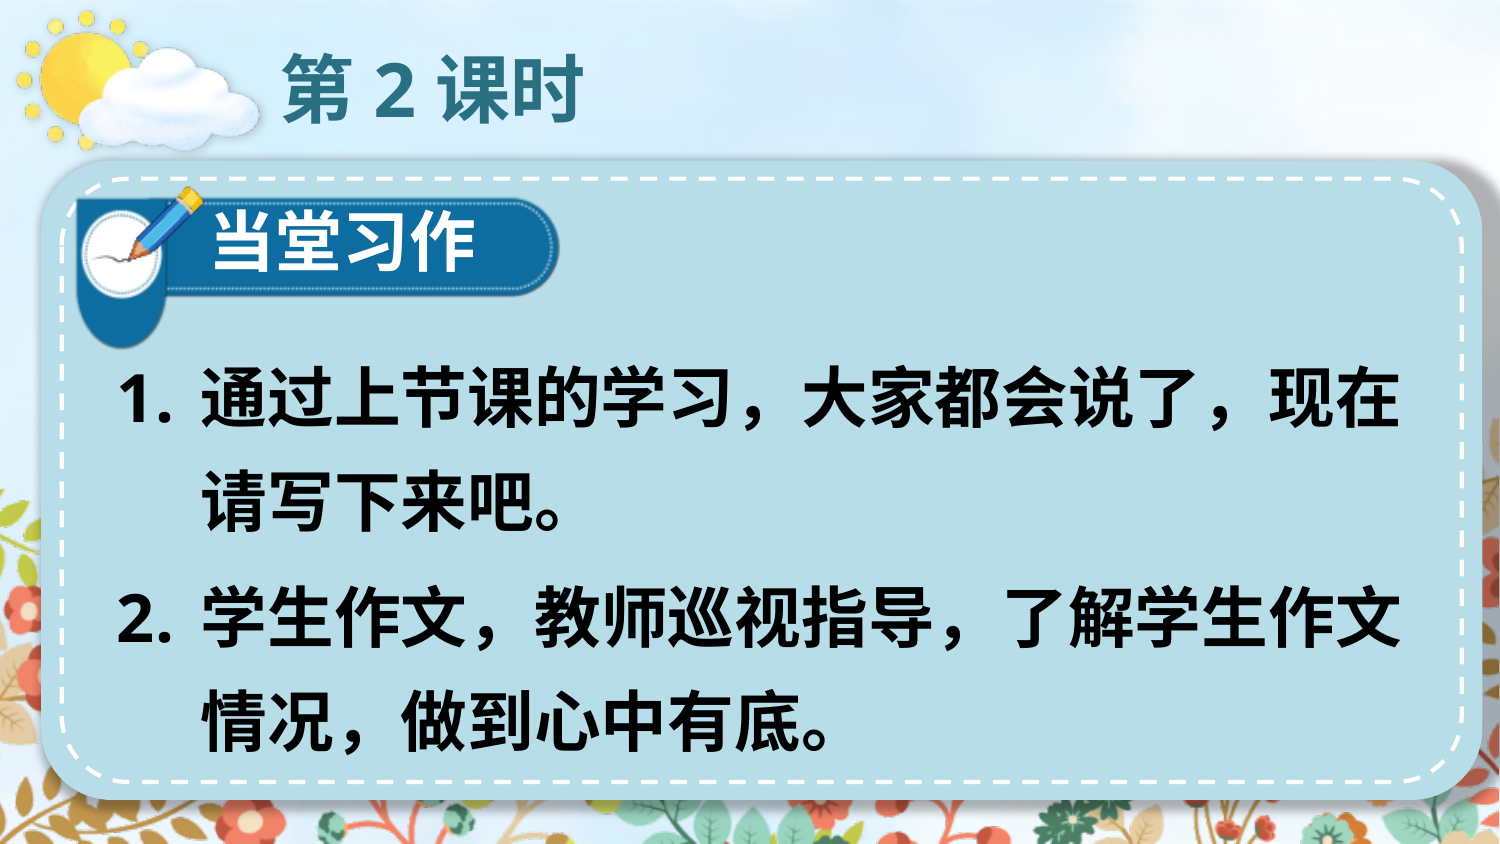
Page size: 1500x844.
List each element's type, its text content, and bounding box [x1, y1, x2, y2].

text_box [69, 181, 569, 356]
picture [0, 1, 267, 158]
text_box 通过上节课的学习，大家都会说了，现在请写下来吧。 学生作文，教师巡视指导，了解学生作文情况，做到心中有底。 [101, 324, 1456, 768]
text_box 第2课时 [264, 34, 679, 140]
picture [0, 401, 1499, 844]
